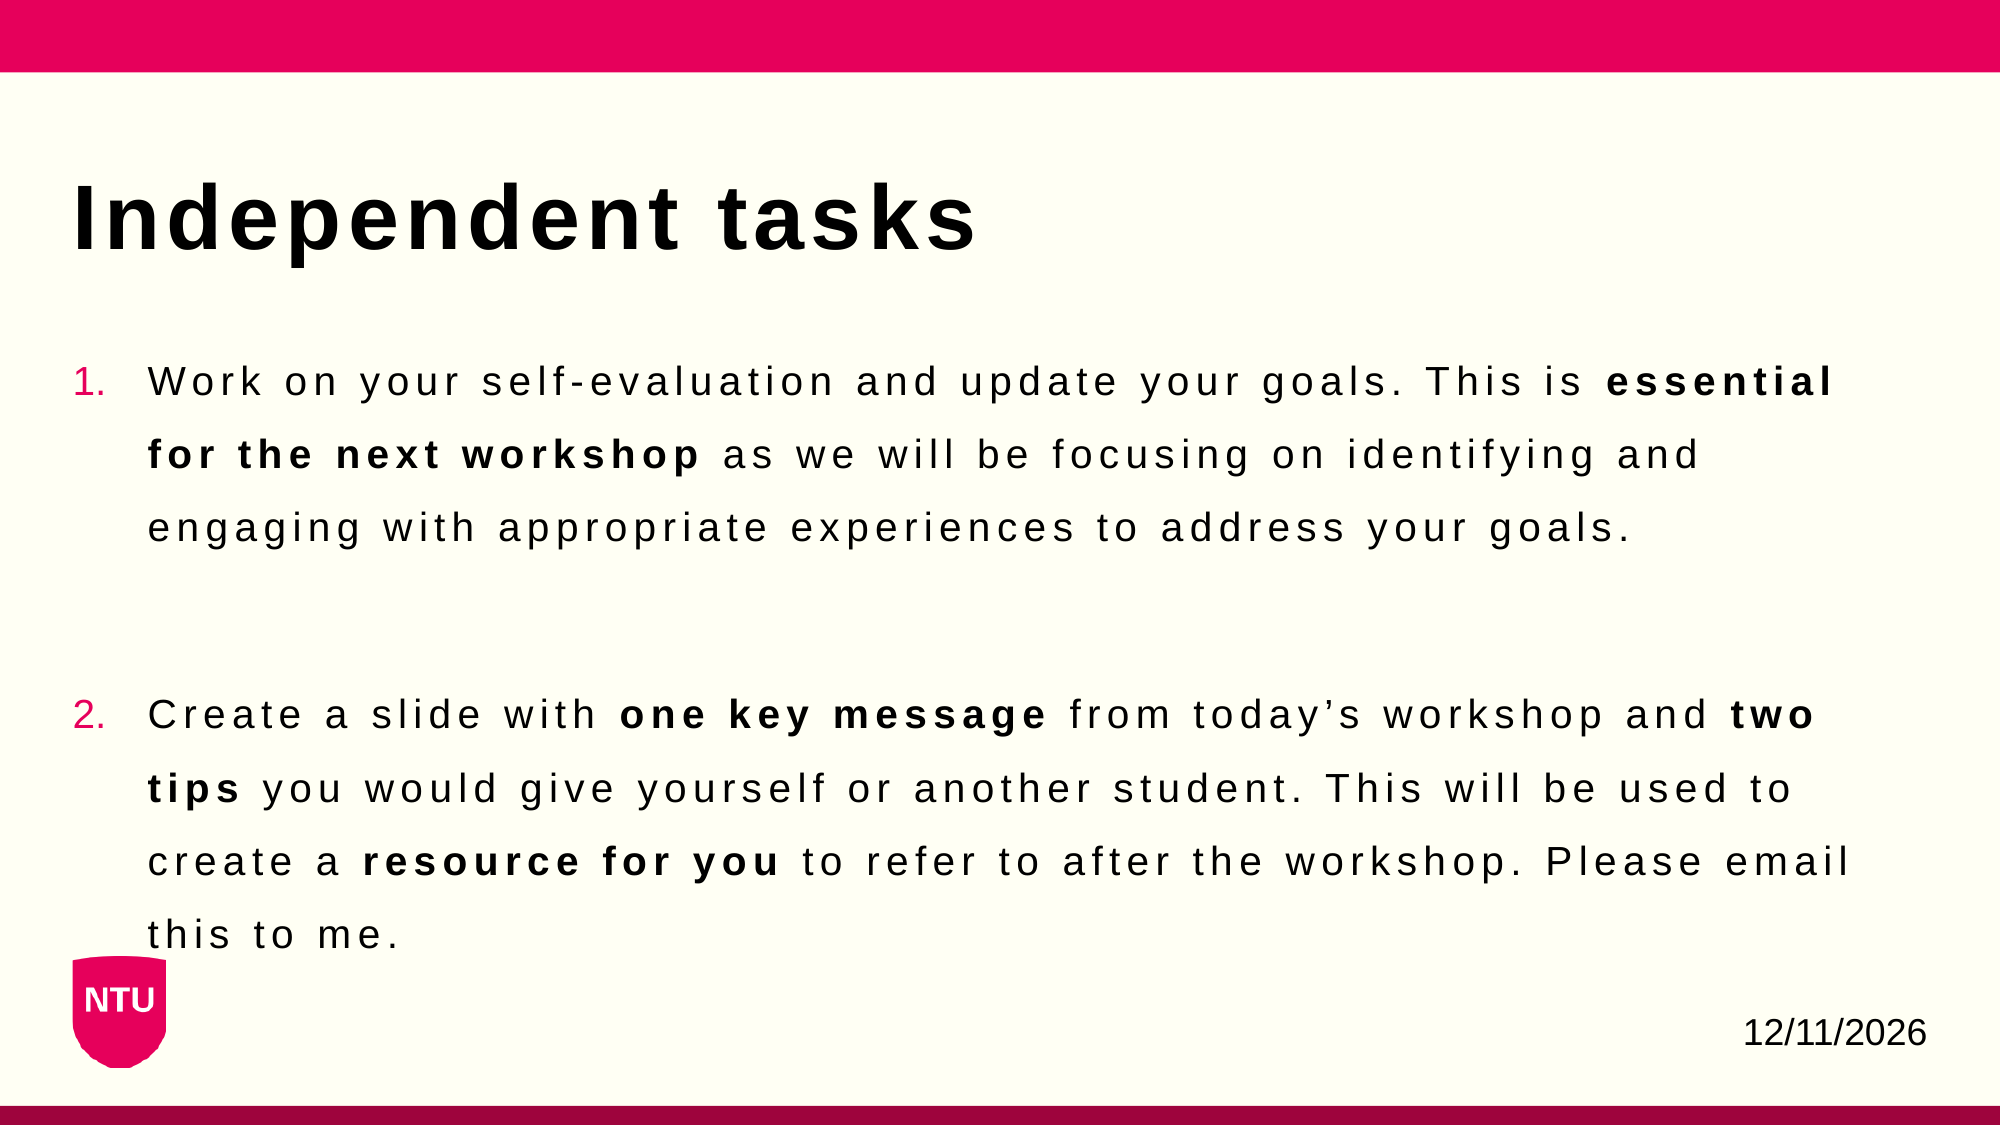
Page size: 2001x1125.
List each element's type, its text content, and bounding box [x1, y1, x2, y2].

text_box 25/03/2023 [1029, 993, 1928, 1053]
list Work on your self-evaluation and update your goals. This is essential for the next workshop as we will be focusing on identifying and engaging with appropriate experiences to address your goals. Create a slide with one key message from today’s workshop and two tips you would give yourself or another student. This will be used to create a resource for you to refer to after the workshop. Please email this to me. [72, 322, 1928, 931]
title Independent tasks [72, 131, 1928, 296]
